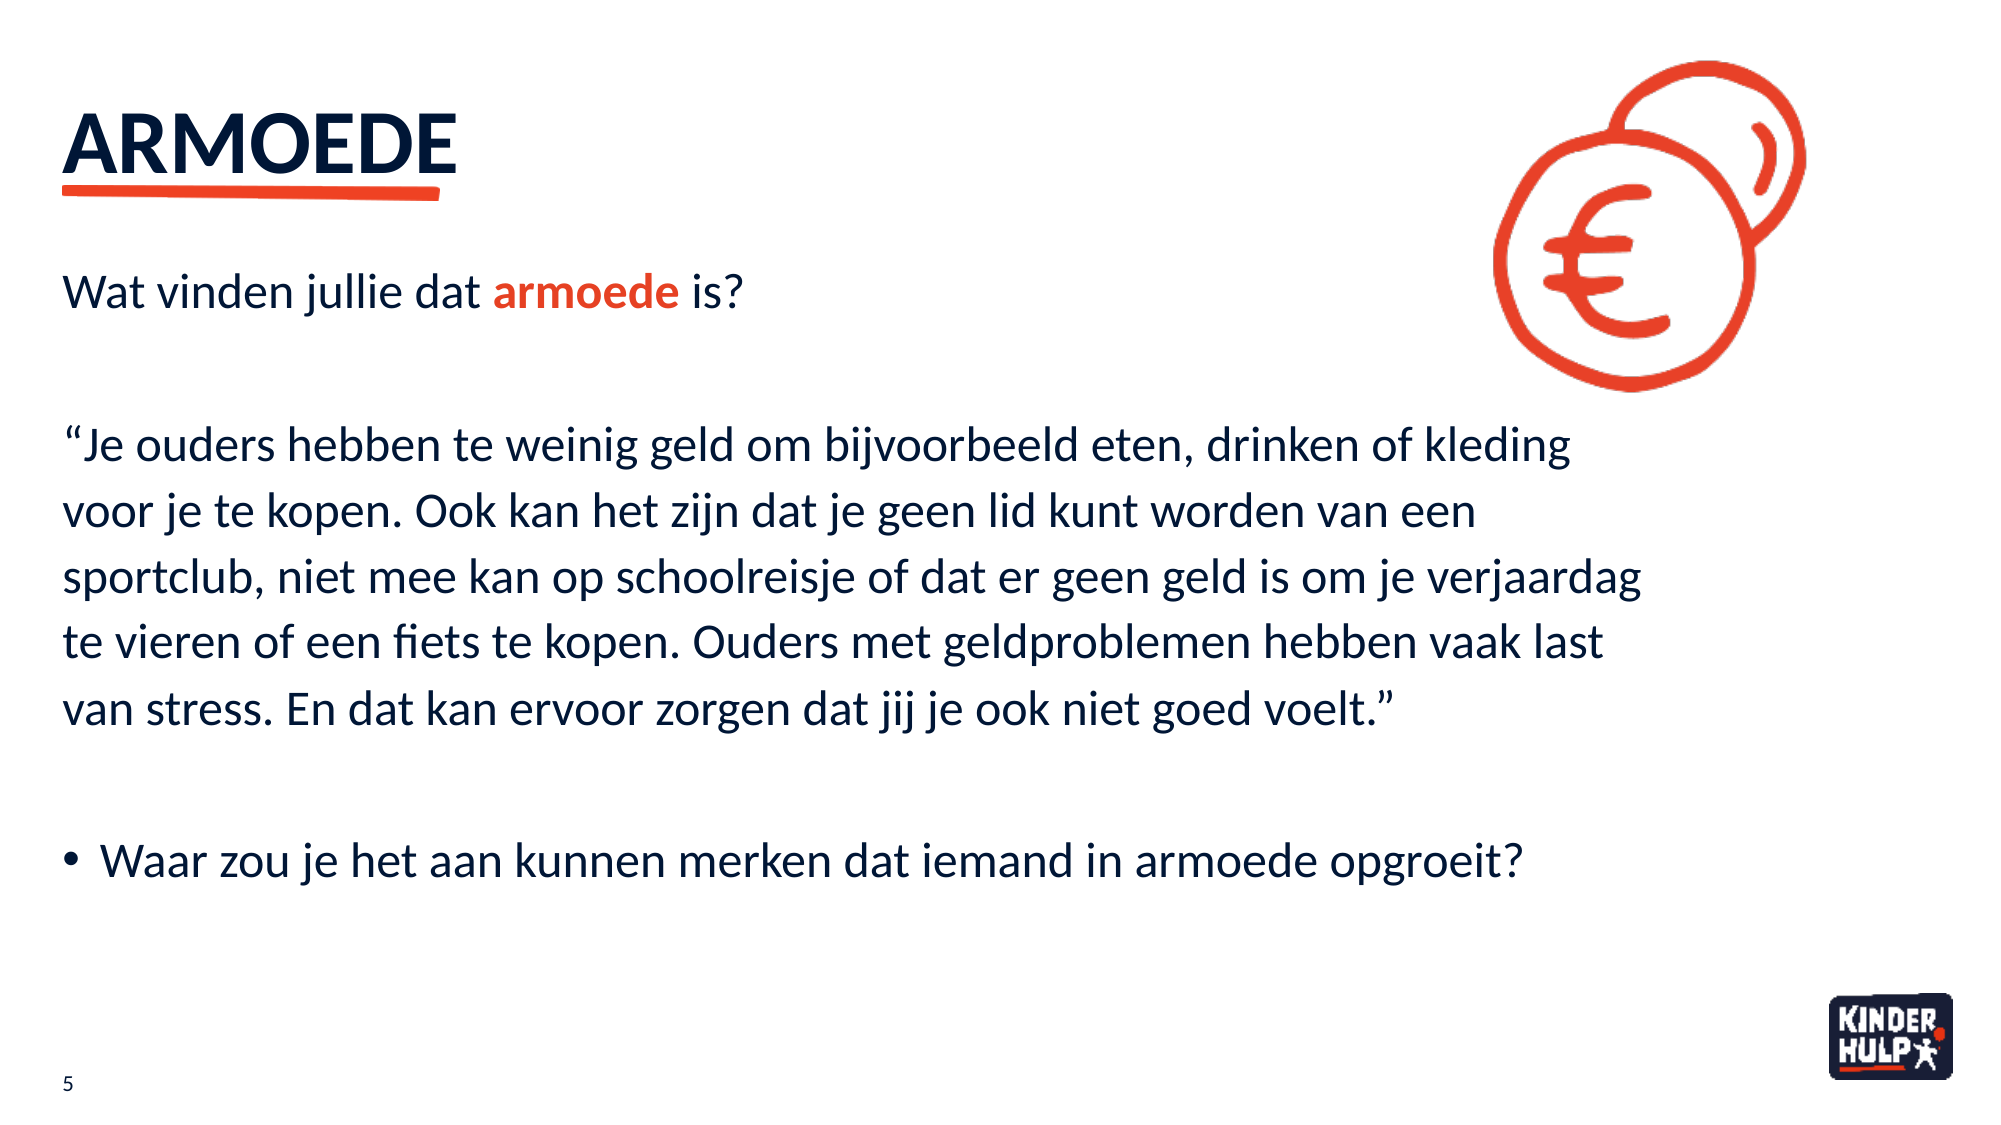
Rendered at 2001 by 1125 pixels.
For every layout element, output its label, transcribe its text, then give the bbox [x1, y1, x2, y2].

picture [1829, 993, 1953, 1080]
picture [1281, 0, 2000, 563]
title ARMOEDE [62, 34, 1281, 252]
list Wat vinden jullie dat armoede is? “Je ouders hebben te weinig geld om bijvoorbeeld eten, drinken of kleding voor je te kopen. Ook kan het zijn dat je geen lid kunt worden van een sportclub, niet mee kan op schoolreisje of dat er geen geld is om je verjaardag te vieren of een fiets te kopen. Ouders met geldproblemen hebben vaak last van stress. En dat kan ervoor zorgen dat jij je ook niet goed voelt.” Waar zou je het aan kunnen merken dat iemand in armoede opgroeit? [62, 252, 1650, 1050]
slide_number 5 [62, 1063, 140, 1102]
